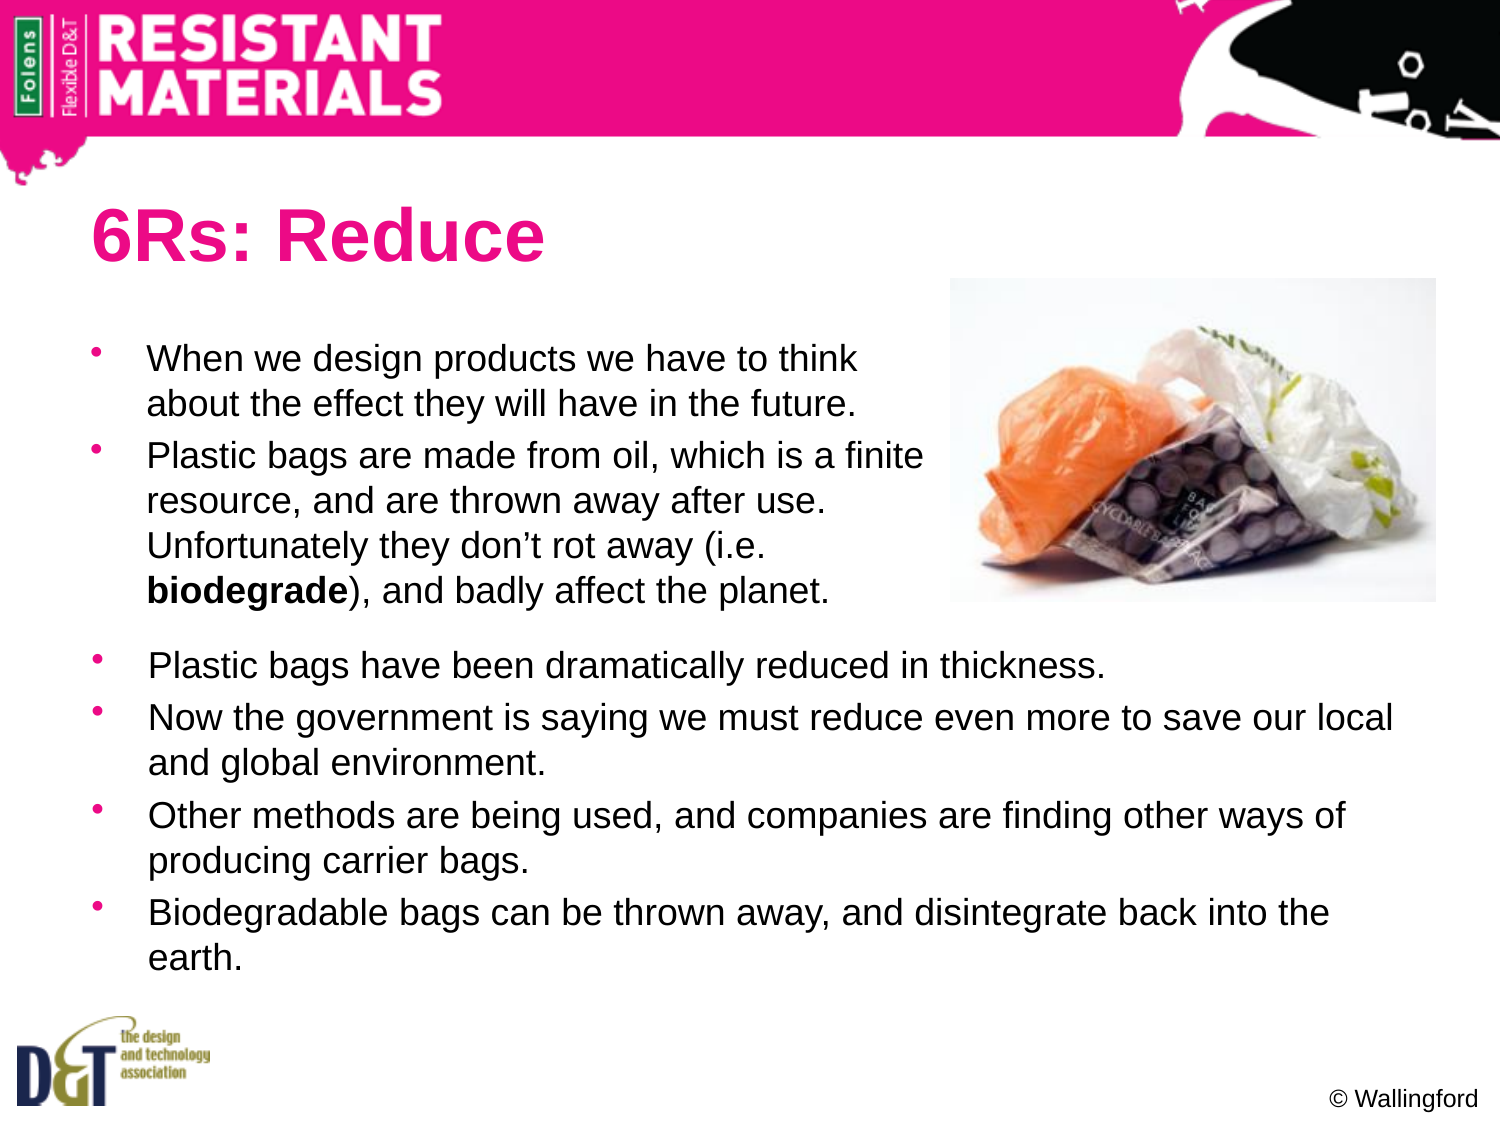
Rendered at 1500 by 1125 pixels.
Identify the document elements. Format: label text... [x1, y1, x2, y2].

title 6Rs: Reduce [76, 160, 1427, 301]
text_box Plastic bags have been dramatically reduced in thickness. Now the government is saying we must reduce even more to save our local and global environment. Other methods are being used, and companies are finding other ways of producing carrier bags. Biodegradable bags can be thrown away, and disintegrate back into the earth. [76, 633, 1447, 1125]
text_box © Wallingford [1257, 1074, 1495, 1125]
picture [0, 0, 1500, 1125]
list When we design products we have to think about the effect they will have in the future. Plastic bags are made from oil, which is a finite resource, and are thrown away after use. Unfortunately they don’t rot away (i.e. biodegrade), and badly affect the planet. [75, 326, 963, 646]
